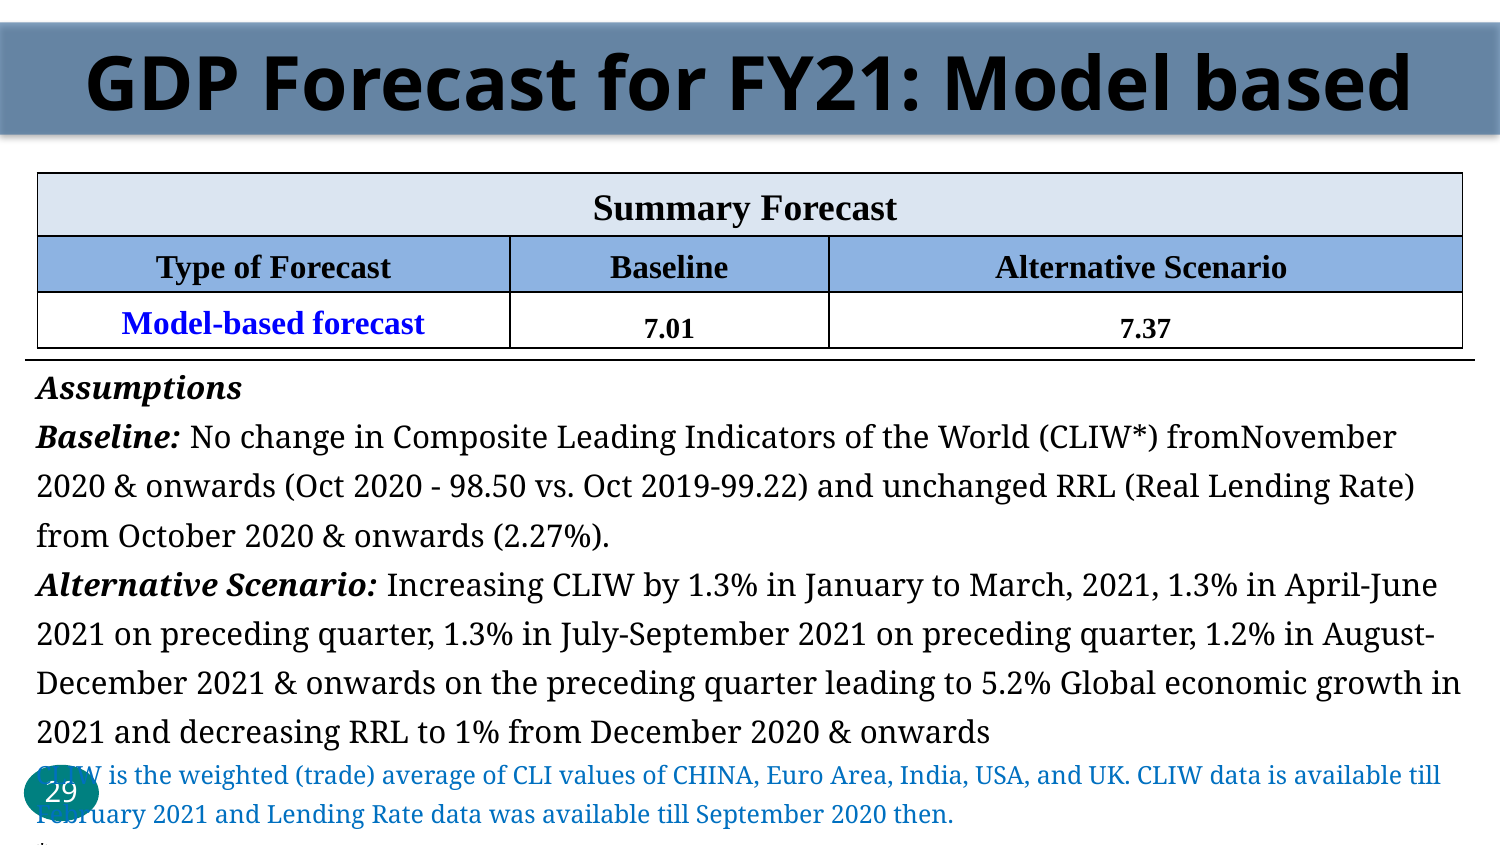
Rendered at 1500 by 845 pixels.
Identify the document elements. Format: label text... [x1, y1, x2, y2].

table_header Assumptions Baseline: No change in Composite Leading Indicators of the World (CLIW*) fromNovember 2020 & onwards (Oct 2020 - 98.50 vs. Oct 2019-99.22) and unchanged RRL (Real Lending Rate) from October 2020 & onwards (2.27%). Alternative Scenario: Increasing CLIW by 1.3% in January to March, 2021, 1.3% in April-June 2021 on preceding quarter, 1.3% in July-September 2021 on preceding quarter, 1.2% in August-December 2021 & onwards on the preceding quarter leading to 5.2% Global economic growth in 2021 and decreasing RRL to 1% from December 2020 & onwards CLIW is the weighted (trade) average of CLI values of CHINA, Euro Area, India, USA, and UK. CLIW data is available till February 2021 and Lending Rate data was available till September 2020 then. * [25, 361, 1475, 845]
table_cell 7.01 [511, 293, 828, 347]
table_cell Type of Forecast [38, 237, 509, 291]
table_cell Alternative Scenario [830, 237, 1462, 291]
table_header Summary Forecast [38, 174, 1462, 235]
table_cell Baseline [511, 237, 828, 291]
text_box GDP Forecast for FY21: Model based [0, 25, 1500, 135]
table_cell 7.37 [830, 293, 1462, 347]
table_cell [38, 349, 1462, 428]
table_cell Model-based forecast [38, 293, 509, 347]
